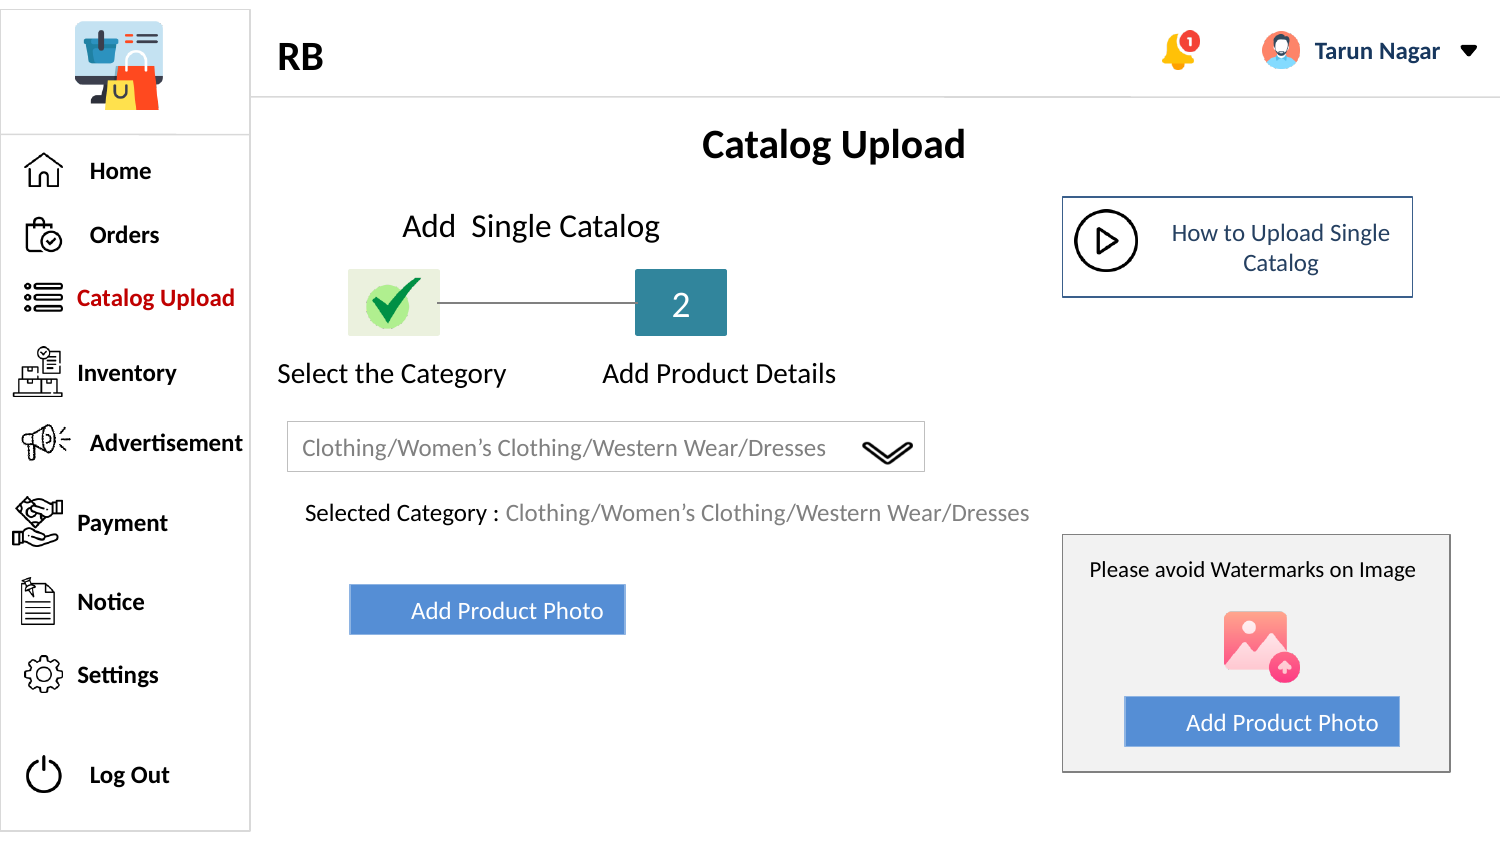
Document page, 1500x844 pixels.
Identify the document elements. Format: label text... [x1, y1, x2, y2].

text_box Add Product Photo [348, 582, 627, 636]
picture [362, 271, 426, 335]
picture [12, 575, 63, 627]
picture [24, 150, 63, 189]
text_box Tarun Nagar [1299, 27, 1475, 72]
text_box Selected Category : Clothing/Women’s Clothing/Western Wear/Dresses [290, 488, 1046, 564]
text_box Add Single Catalog [387, 196, 700, 251]
picture [1224, 609, 1301, 685]
picture [12, 496, 63, 548]
text_box [348, 269, 440, 336]
picture [13, 410, 75, 474]
picture [24, 277, 63, 316]
text_box Settings [62, 651, 238, 697]
text_box Select the Category [262, 346, 563, 397]
text_box Catalog Upload [687, 109, 1000, 175]
text_box Log Out [75, 751, 250, 797]
text_box [1060, 195, 1415, 299]
picture [74, 21, 163, 110]
text_box How to Upload Single Catalog [1149, 209, 1413, 284]
text_box 2 [635, 269, 727, 336]
text_box Add Product Details [587, 346, 863, 397]
text_box Advertisement [75, 418, 275, 464]
picture [863, 427, 913, 479]
text_box [1460, 44, 1477, 57]
picture [1262, 30, 1301, 69]
picture [24, 755, 63, 794]
text_box Orders [74, 211, 225, 257]
text_box [0, 7, 252, 833]
picture [24, 215, 63, 254]
text_box Clothing/Women’s Clothing/Western Wear/Dresses [285, 420, 927, 474]
text_box RB [262, 21, 375, 87]
picture [1162, 30, 1201, 70]
text_box Payment [65, 499, 238, 544]
picture [1074, 209, 1138, 272]
text_box Notice [65, 578, 238, 623]
text_box Catalog Upload [62, 274, 275, 319]
text_box Add Product Photo [1123, 695, 1402, 749]
picture [24, 655, 63, 694]
text_box Inventory [65, 349, 238, 394]
text_box [1060, 532, 1452, 774]
picture [12, 346, 63, 398]
text_box Please avoid Watermarks on Image [1074, 546, 1438, 590]
text_box Home [74, 146, 225, 192]
